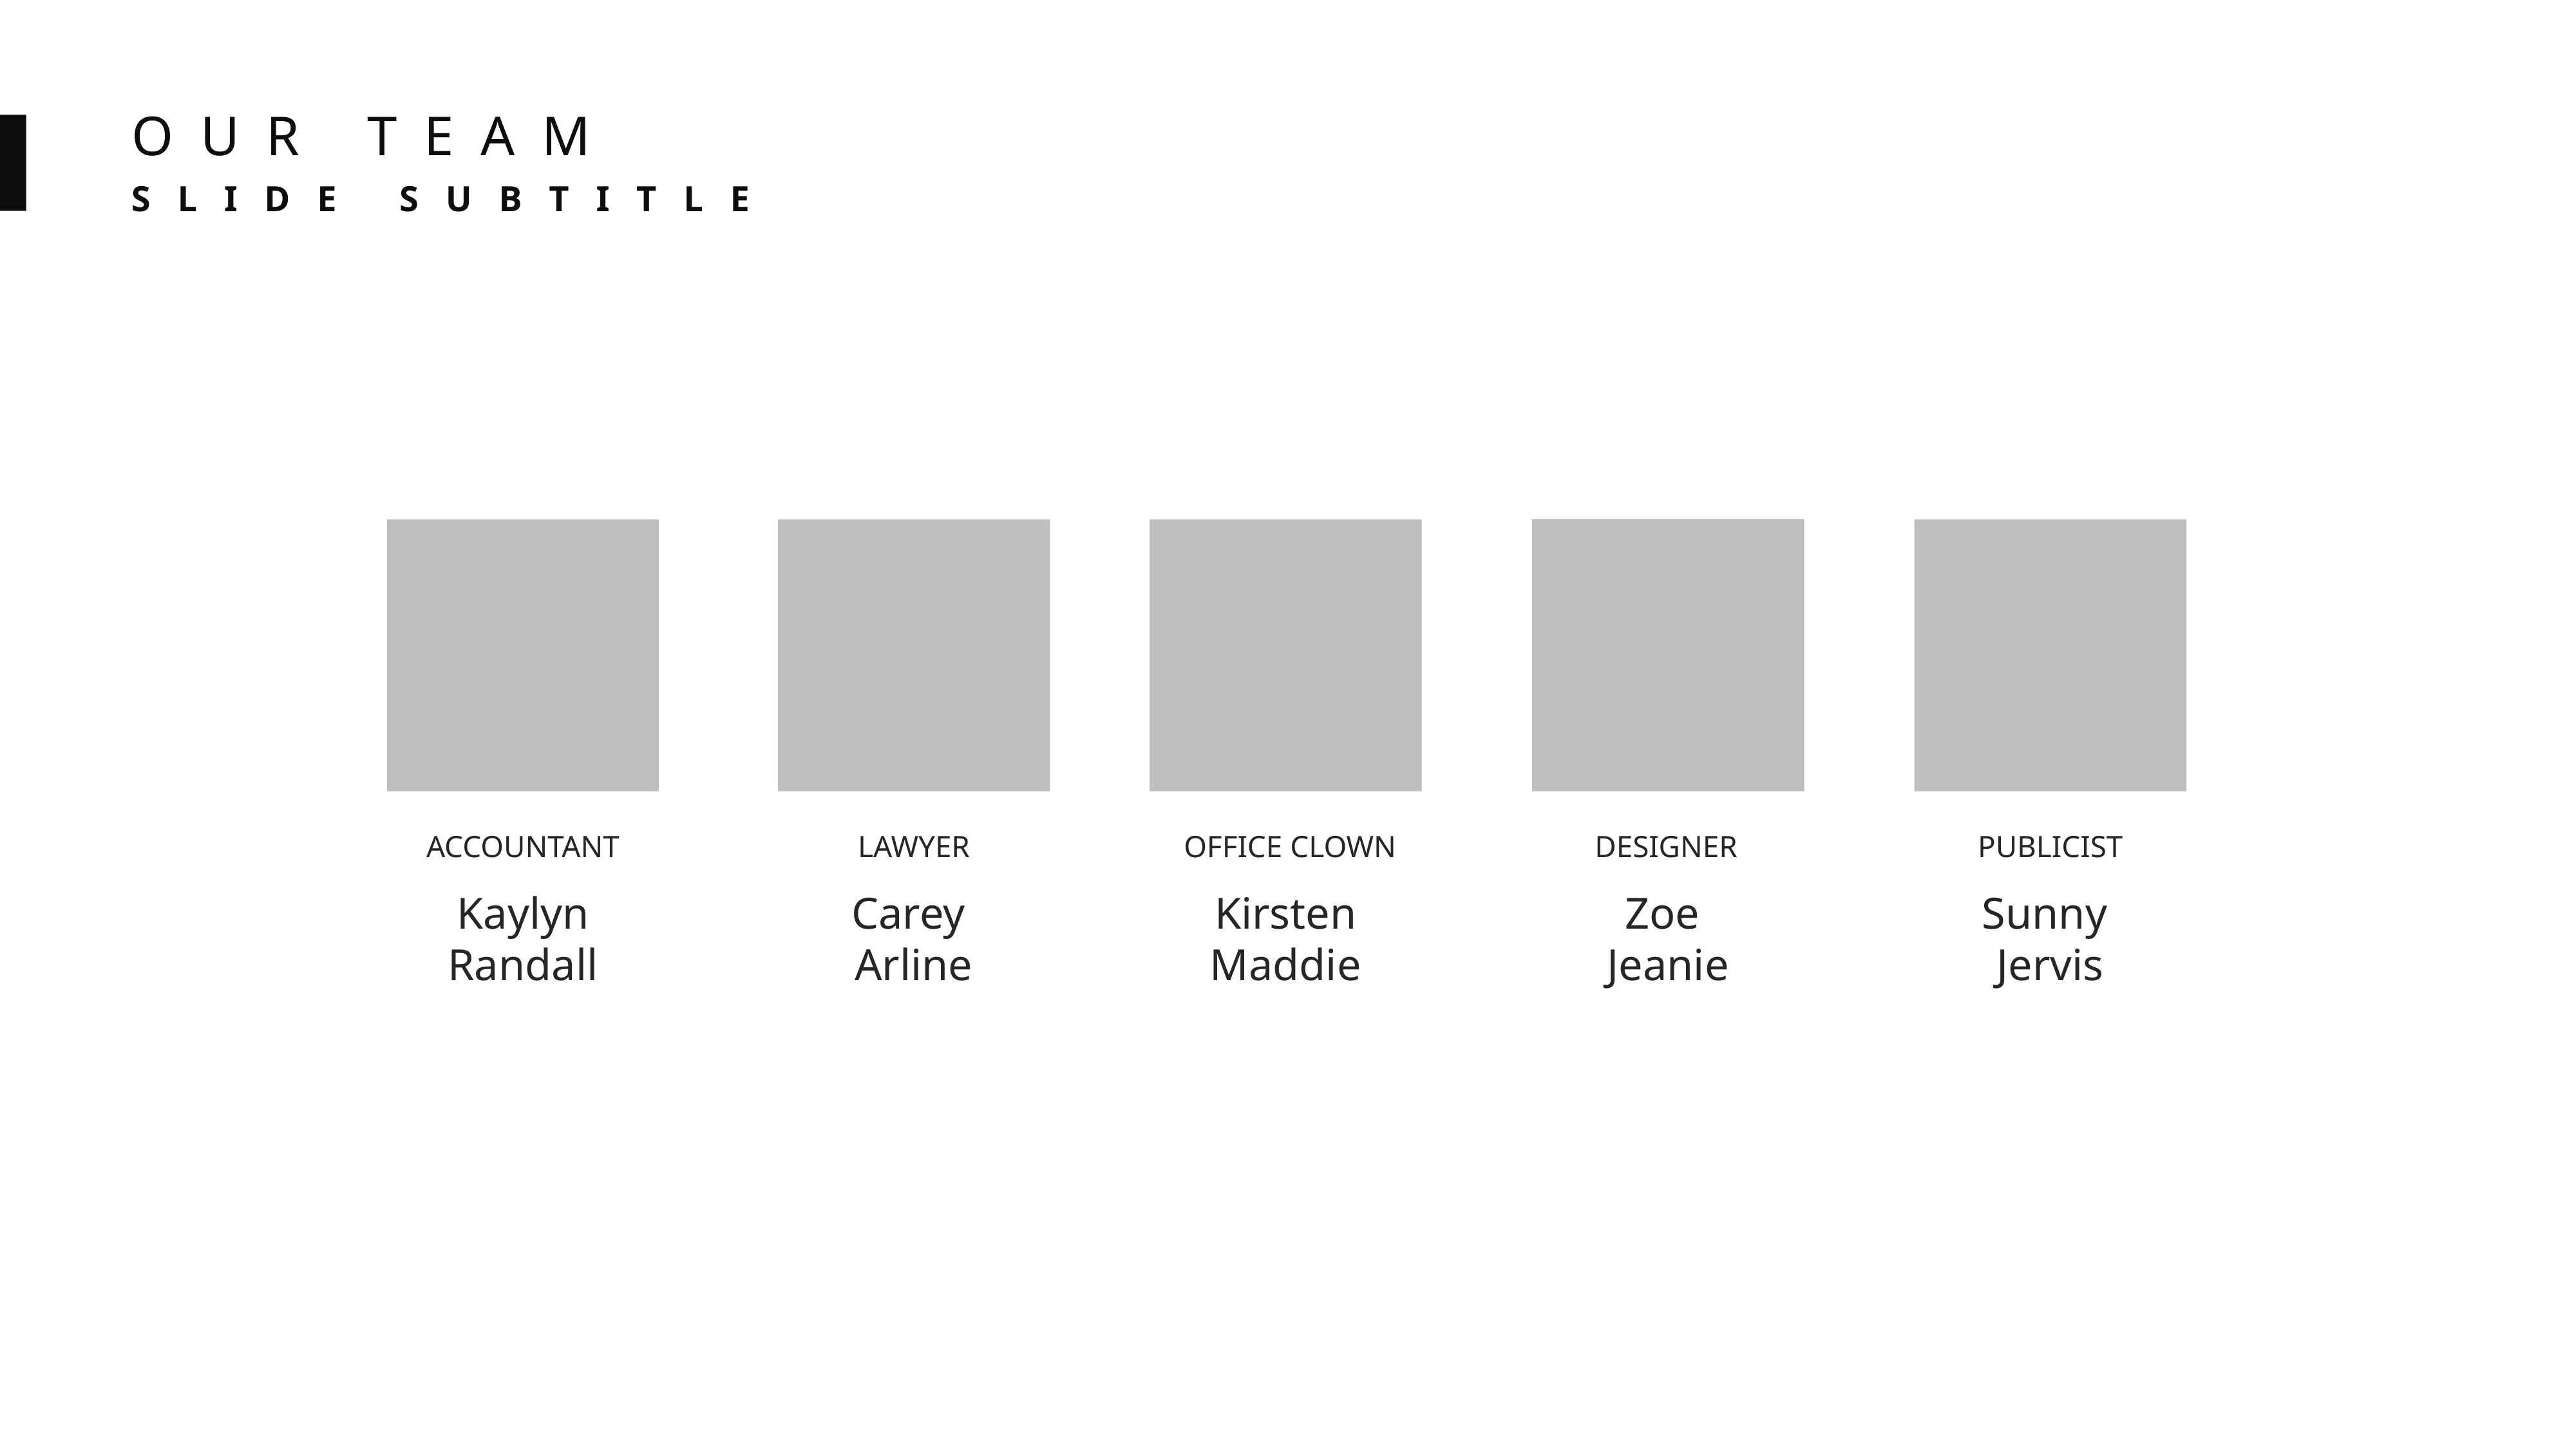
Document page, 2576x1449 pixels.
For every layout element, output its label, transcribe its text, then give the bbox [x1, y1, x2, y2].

text_box [1914, 518, 2187, 792]
text_box LAWYER [759, 822, 1069, 868]
text_box [386, 518, 659, 792]
text_box PUBLICIST [1895, 822, 2206, 868]
text_box ACCOUNTANT [368, 822, 678, 868]
text_box DESIGNER [1511, 822, 1821, 868]
text_box OUR TEAM [122, 97, 601, 171]
text_box Zoe Jeanie [1531, 881, 1804, 994]
text_box OFFICE CLOWN [1135, 822, 1445, 868]
text_box [1531, 518, 1805, 792]
text_box Kaylyn Randall [386, 881, 659, 994]
text_box [0, 114, 27, 211]
text_box Kirsten Maddie [1150, 881, 1422, 994]
text_box [1149, 518, 1423, 792]
text_box [777, 518, 1050, 792]
text_box Carey Arline [777, 881, 1050, 994]
text_box Sunny Jervis [1914, 881, 2186, 994]
text_box SLIDE SUBTITLE [122, 171, 761, 223]
